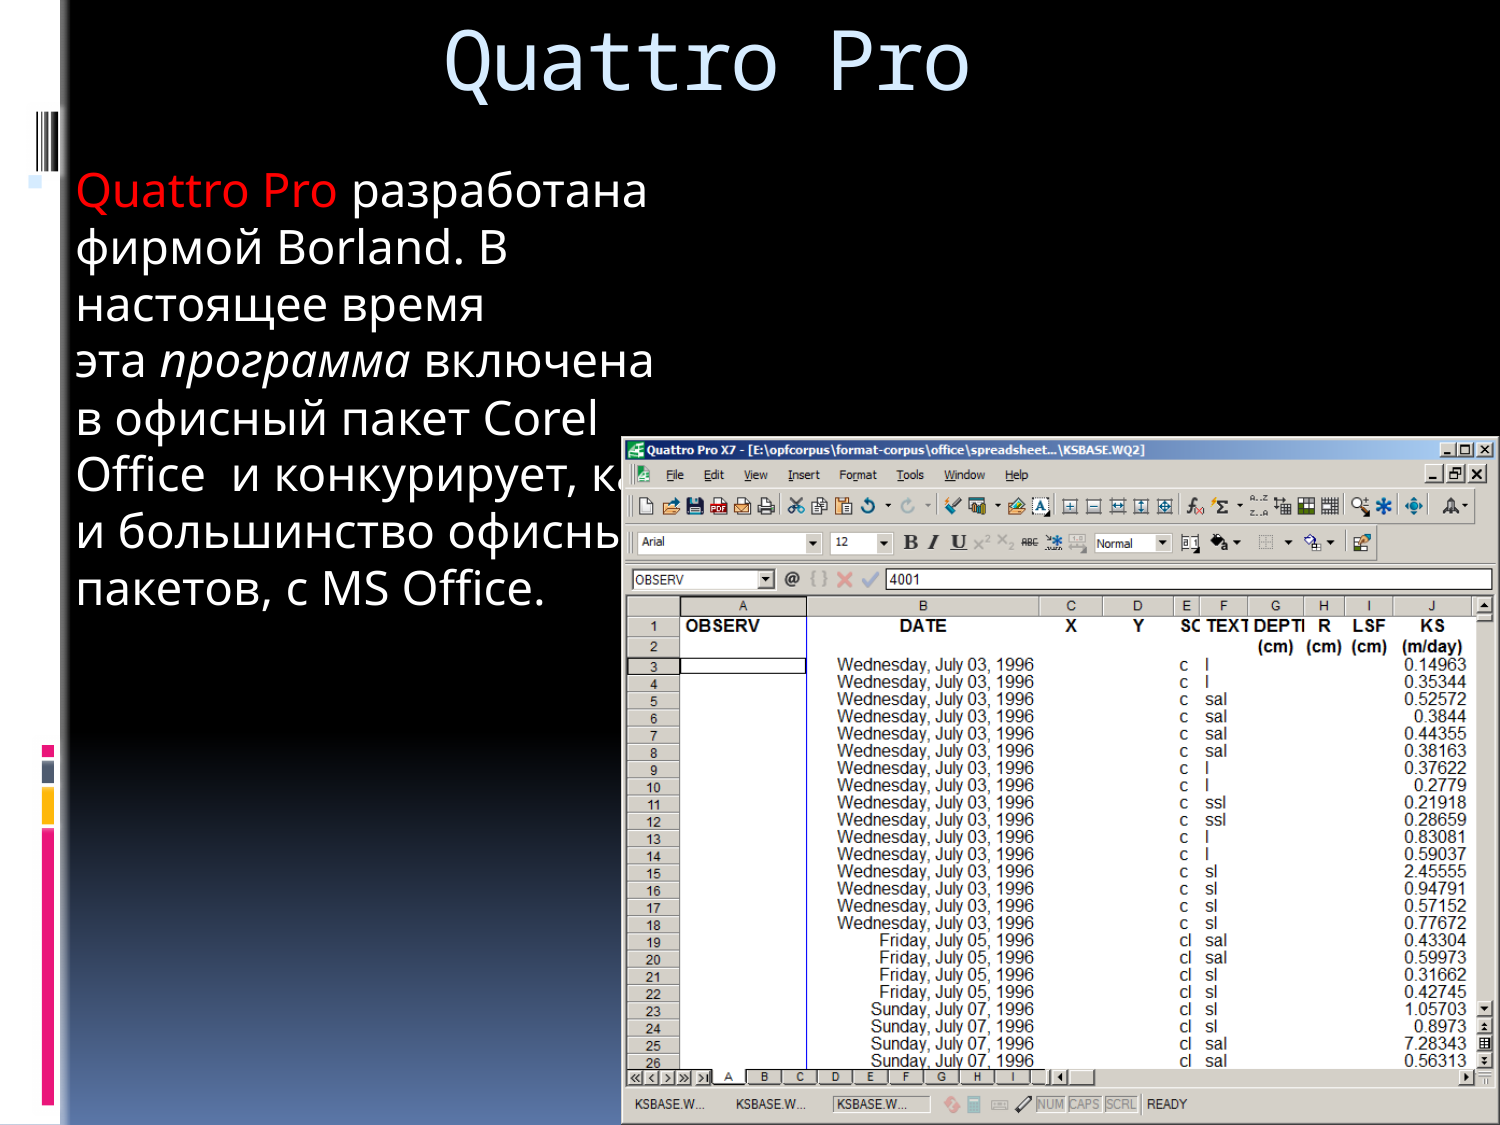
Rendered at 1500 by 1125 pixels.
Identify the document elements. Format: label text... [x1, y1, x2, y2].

list Quattro Pro разработана фирмой Borland. В настоящее время эта программа включена в офисный пакет Corel Office и конкурирует, как и большинство офисных пакетов, с MS Office. [0, 152, 694, 669]
picture [620, 436, 1500, 1125]
title Quattro Pro [70, 0, 1346, 150]
